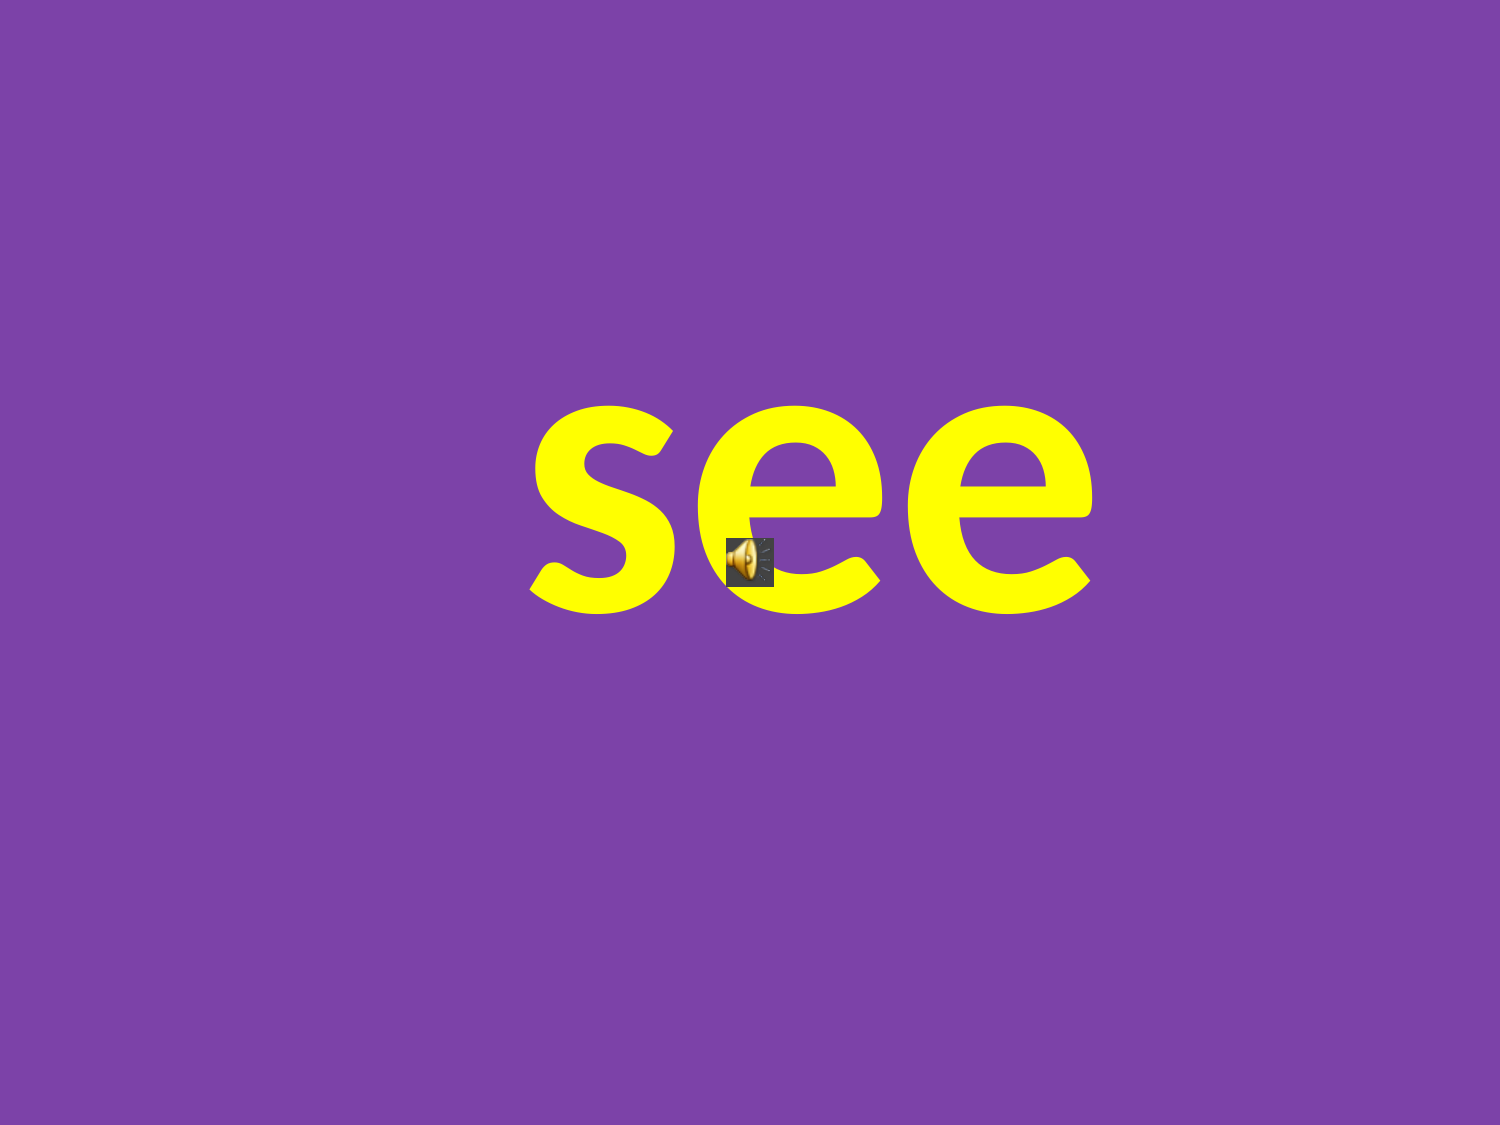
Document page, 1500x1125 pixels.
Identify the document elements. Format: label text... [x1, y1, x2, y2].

text_box see [249, 187, 1375, 703]
picture [724, 537, 776, 588]
